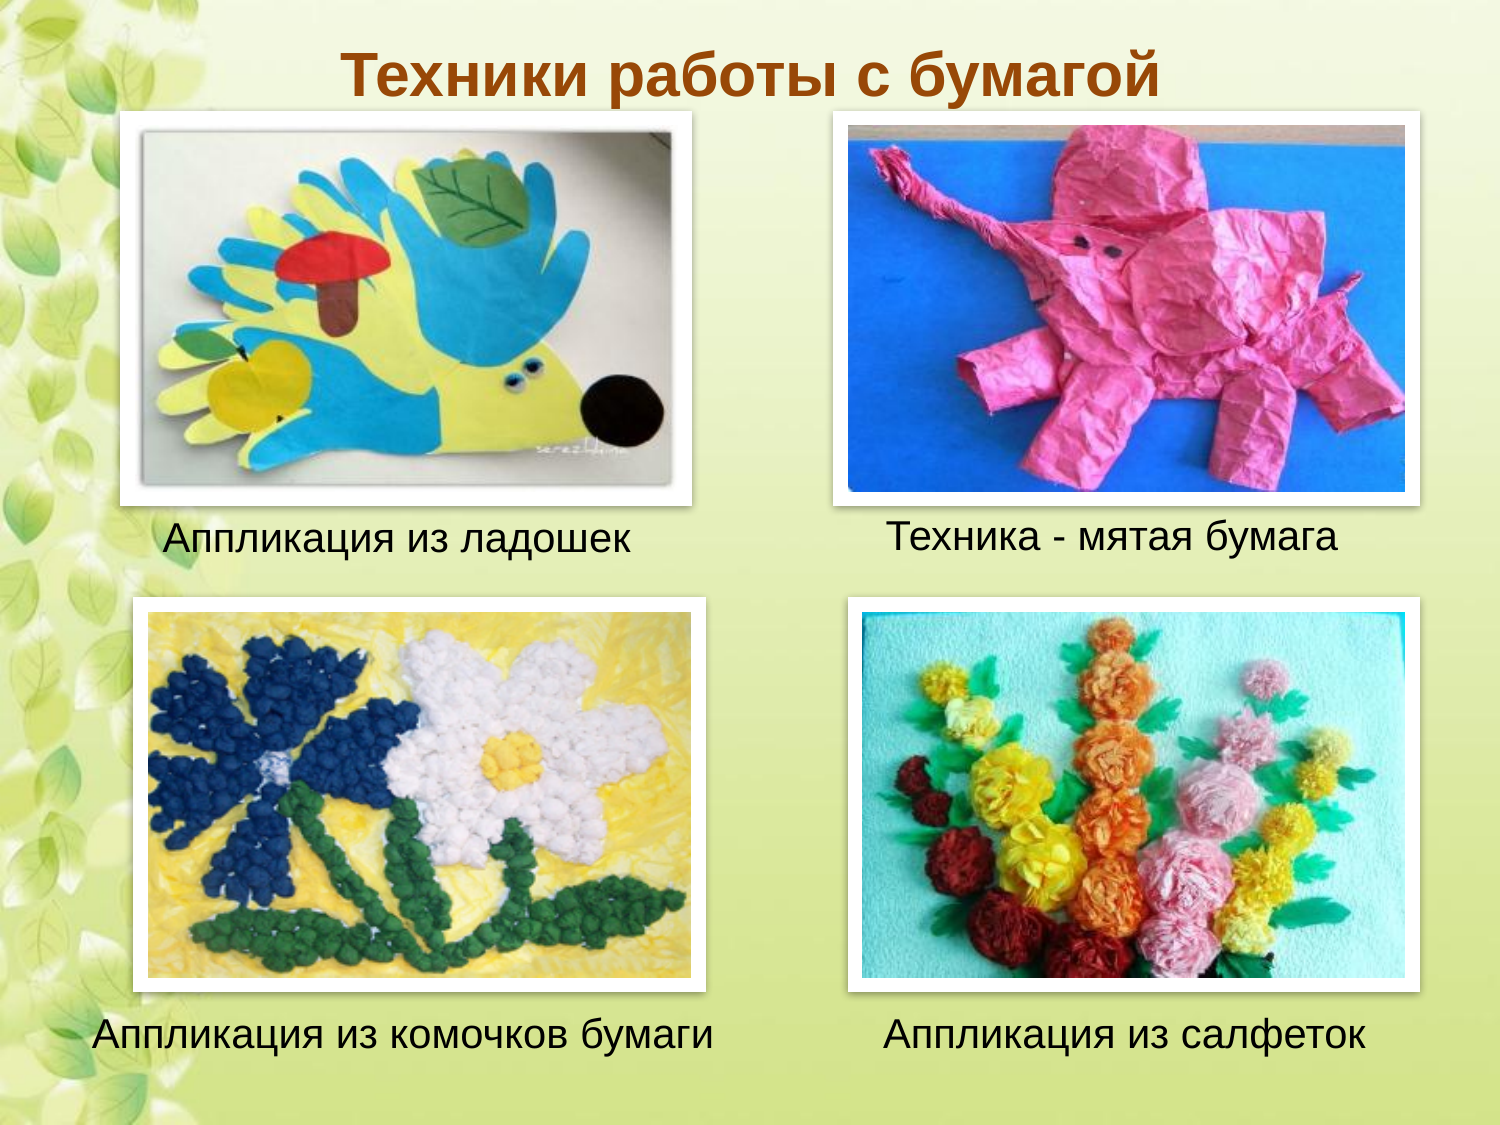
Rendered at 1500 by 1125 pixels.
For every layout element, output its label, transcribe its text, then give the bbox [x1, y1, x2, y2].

list Аппликация из салфеток [868, 999, 1436, 1071]
picture [0, 0, 1500, 1125]
list Аппликация из комочков бумаги [76, 999, 775, 1083]
list Техника - мятая бумага [795, 501, 1459, 573]
title Техники работы с бумагой [76, 19, 1427, 123]
list Аппликация из ладошек [147, 513, 692, 587]
